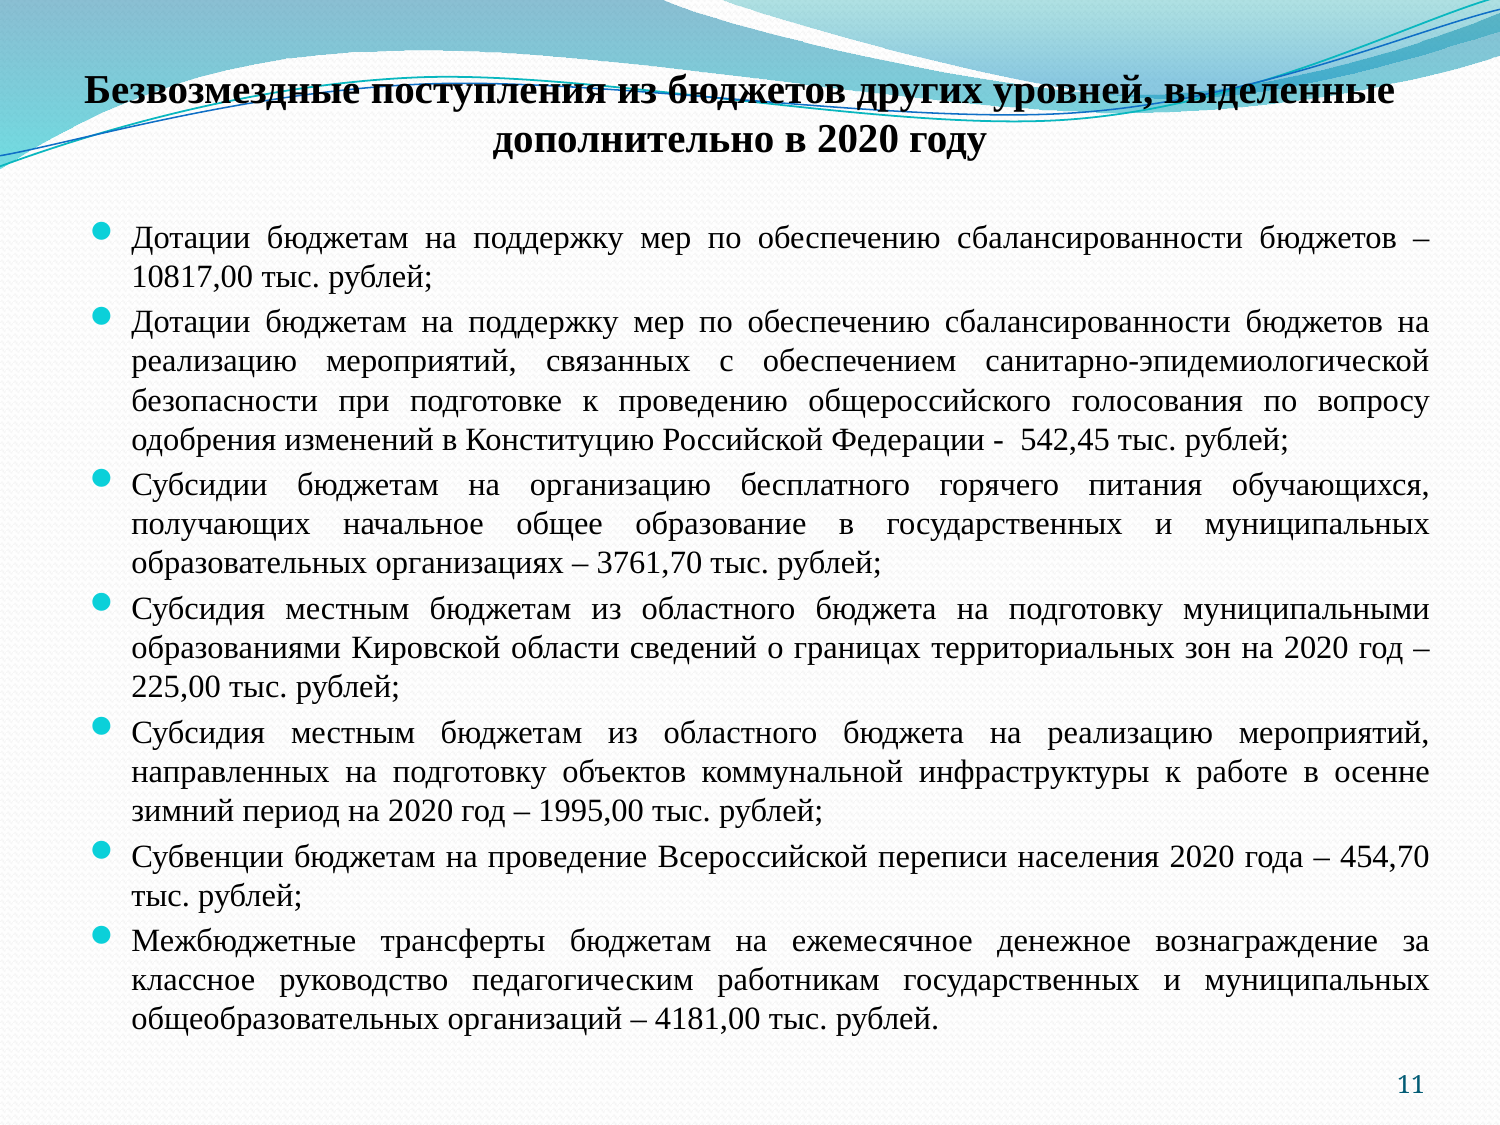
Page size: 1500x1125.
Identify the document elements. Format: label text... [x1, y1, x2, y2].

title Безвозмездные поступления из бюджетов других уровней, выделенные дополнительно в 2020 году [64, 54, 1415, 161]
slide_number 11 [1299, 1042, 1425, 1103]
list Дотации бюджетам на поддержку мер по обеспечению сбалансированности бюджетов – 10817,00 тыс. рублей; Дотации бюджетам на поддержку мер по обеспечению сбалансированности бюджетов на реализацию мероприятий, связанных с обеспечением санитарно-эпидемиологической безопасности при подготовке к проведению общероссийского голосования по вопросу одобрения изменений в Конституцию Российской Федерации - 542,45 тыс. рублей; Субсидии бюджетам на организацию бесплатного горячего питания обучающихся, получающих начальное общее образование в государственных и муниципальных образовательных организациях – 3761,70 тыс. рублей; Субсидия местным бюджетам из областного бюджета на подготовку муниципальными образованиями Кировской области сведений о границах территориальных зон на 2020 год – 225,00 тыс. рублей; Субсидия местным бюджетам из областного бюджета на реализацию мероприятий, направленных на подготовку объектов коммунальной инфраструктуры к работе в осенне зимний период на 2020 год – 1995,00 тыс. рублей; Субвенции бюджетам на проведение Всероссийской переписи населения 2020 года – 454,70 тыс. рублей; Межбюджетные трансферты бюджетам на ежемесячное денежное вознаграждение за классное руководство педагогическим работникам государственных и муниципальных общеобразовательных организаций – 4181,00 тыс. рублей. [75, 208, 1447, 1047]
